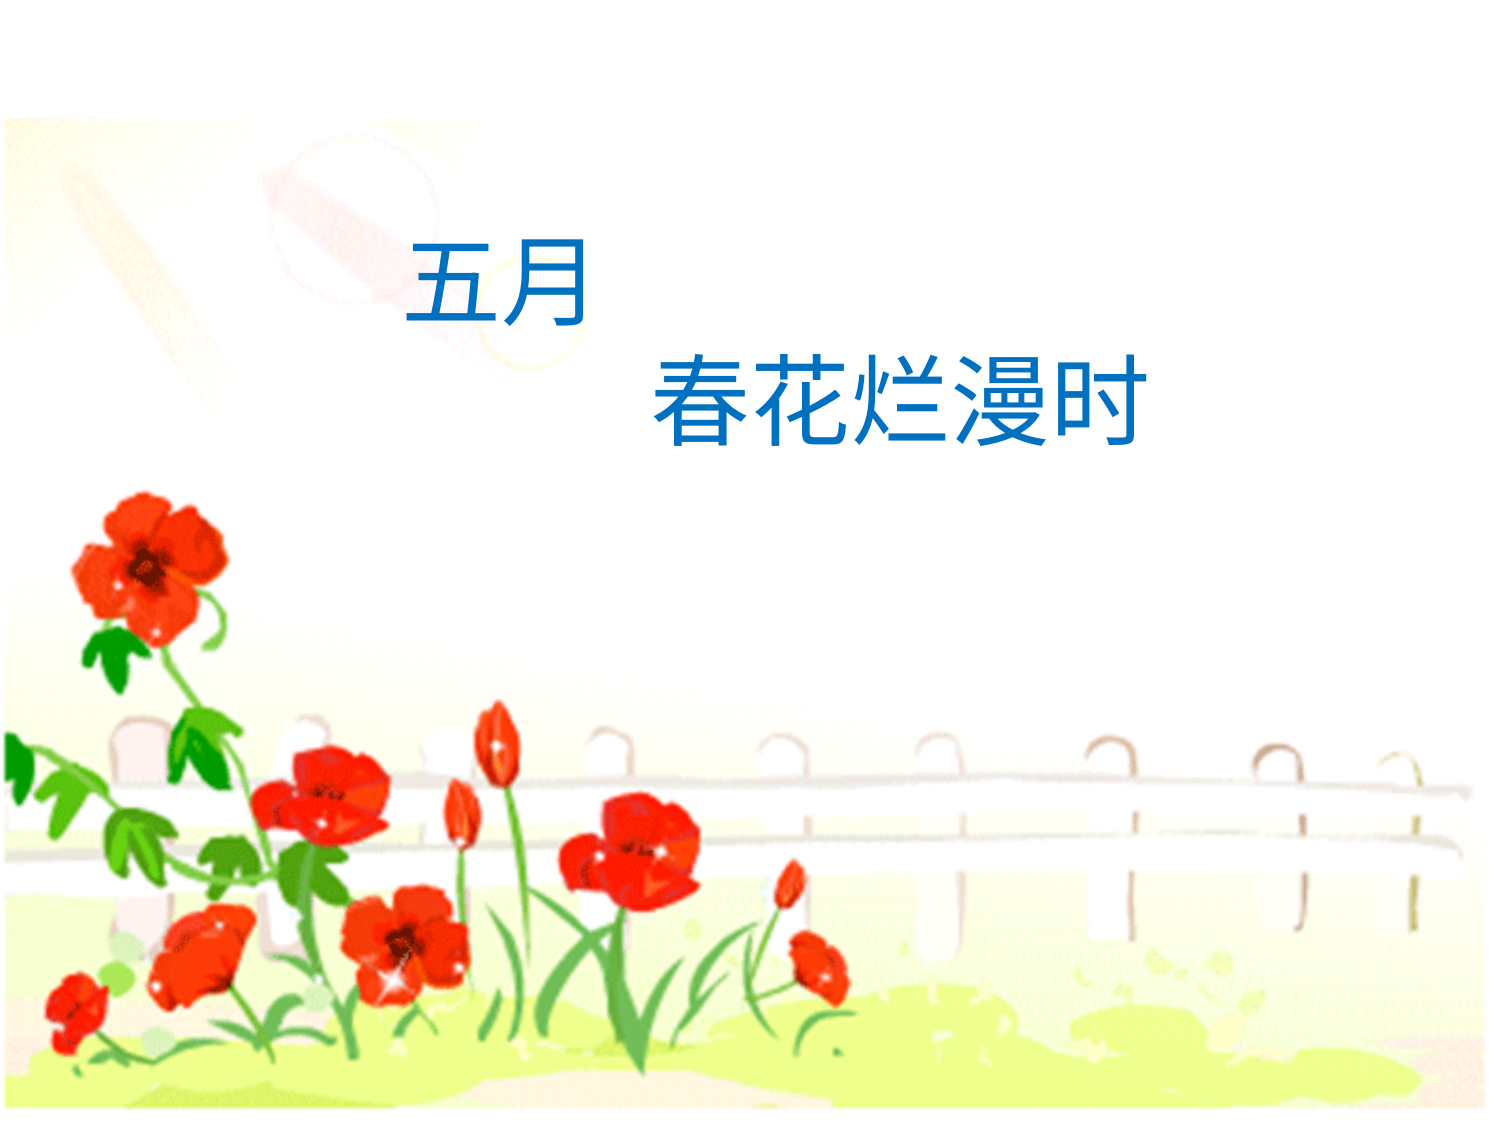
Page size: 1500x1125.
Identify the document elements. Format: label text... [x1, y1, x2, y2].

text_box 五月 春花烂漫时 [386, 210, 1453, 466]
picture [0, 0, 1500, 1125]
